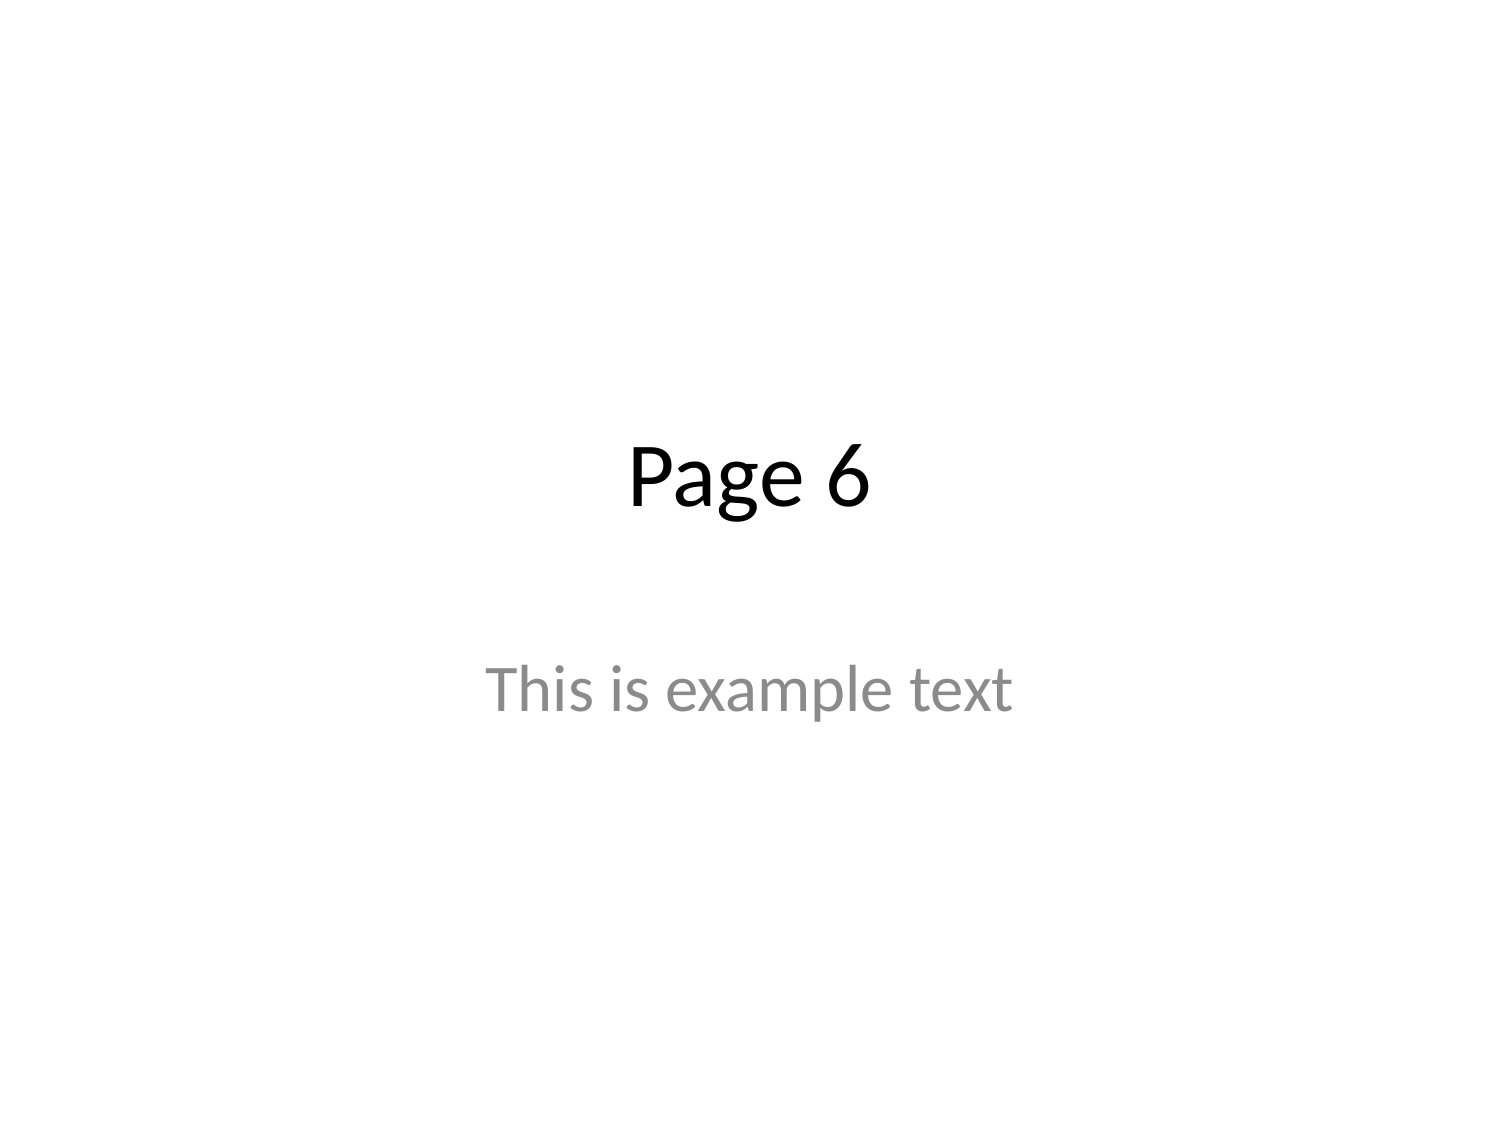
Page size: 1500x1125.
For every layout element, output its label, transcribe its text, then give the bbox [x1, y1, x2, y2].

subtitle This is example text [225, 637, 1275, 925]
title Page 6 [112, 349, 1388, 591]
